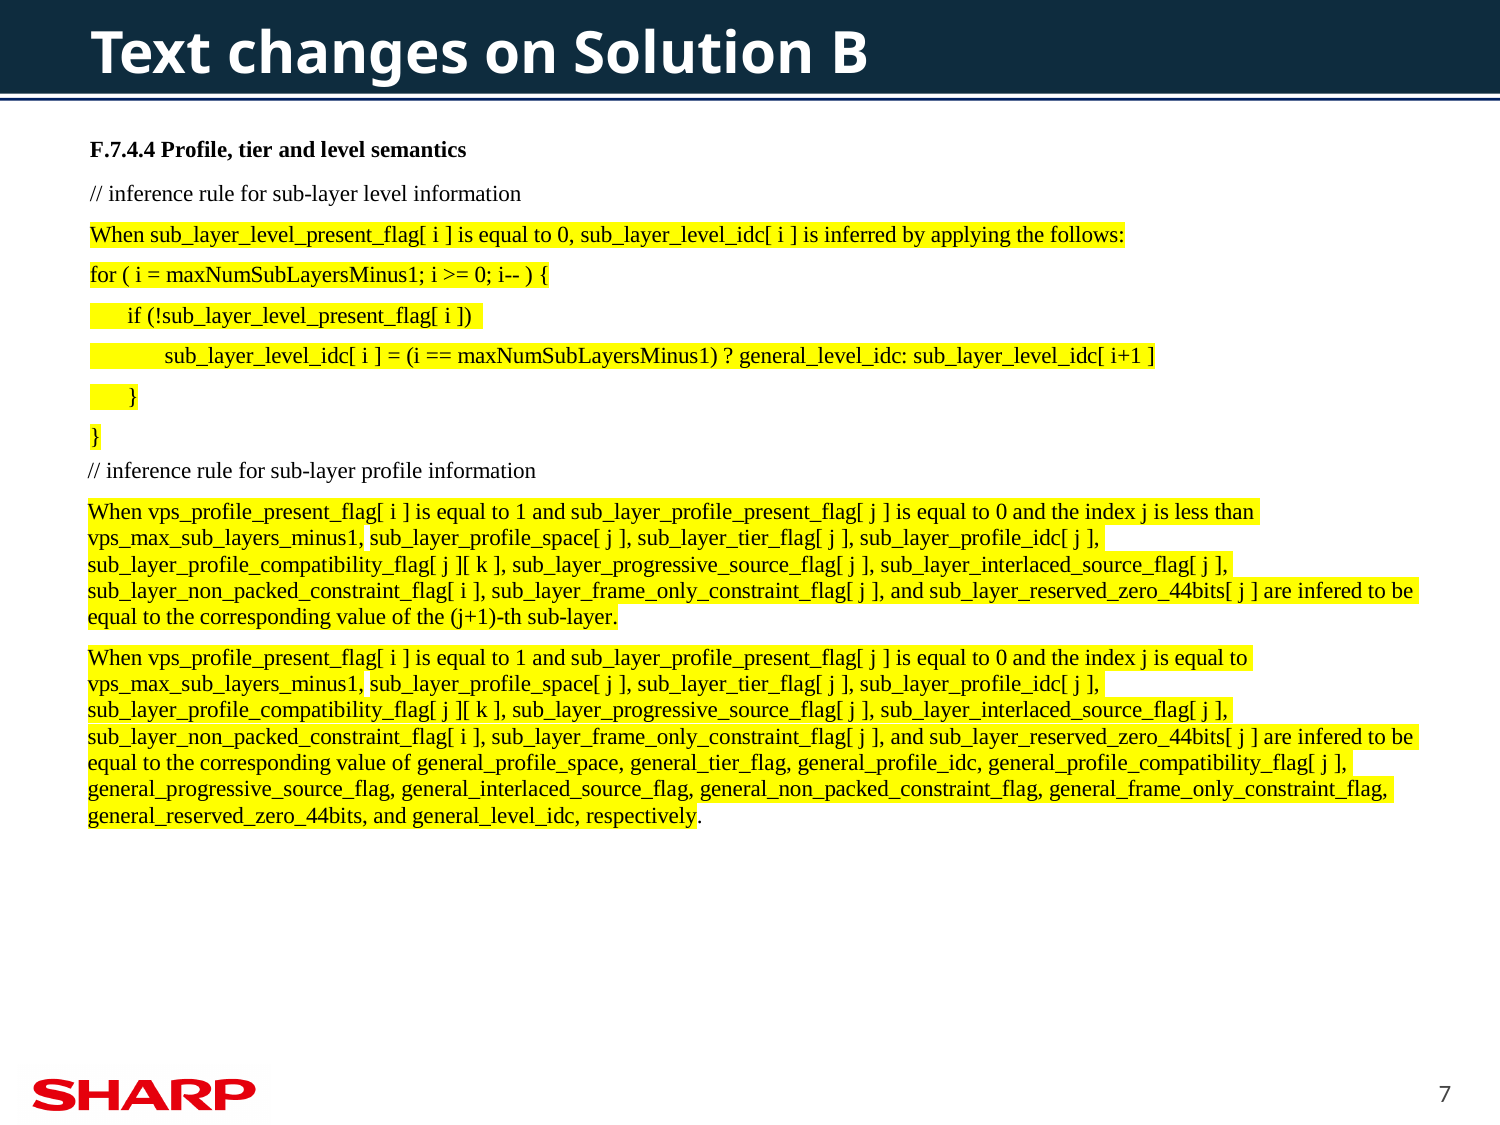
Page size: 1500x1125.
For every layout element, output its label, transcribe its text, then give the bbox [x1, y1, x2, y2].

slide_number 7 [1424, 1062, 1467, 1108]
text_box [87, 443, 1421, 1125]
picture [17, 1064, 87, 1125]
picture [89, 115, 1031, 169]
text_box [89, 166, 1466, 605]
title Text changes on Solution B [74, 15, 1426, 85]
